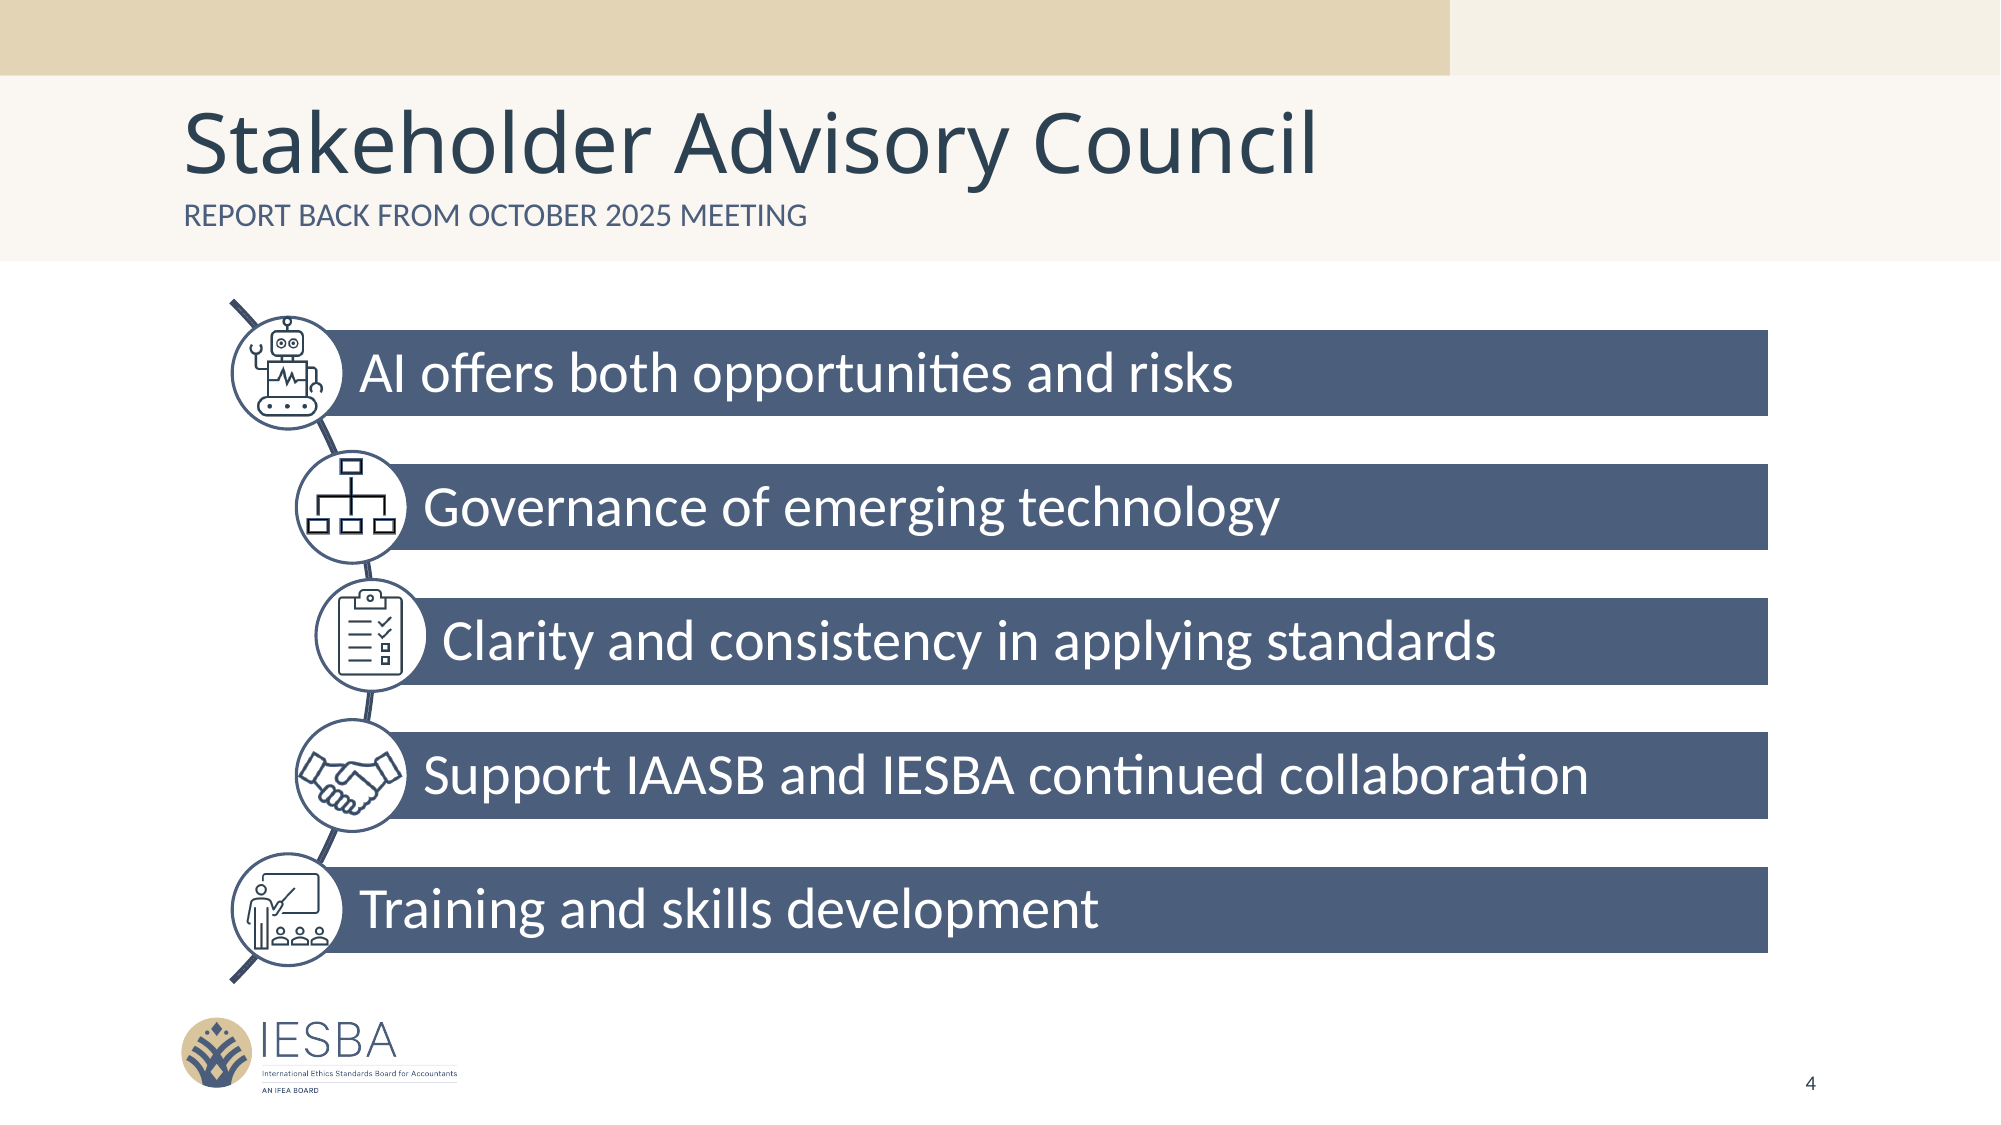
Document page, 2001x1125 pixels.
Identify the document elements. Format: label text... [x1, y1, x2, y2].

picture [297, 443, 405, 550]
picture [228, 308, 346, 426]
picture [296, 729, 405, 838]
picture [317, 580, 422, 685]
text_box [220, 283, 1780, 1000]
picture [239, 864, 334, 958]
slide_number 4 [1760, 1039, 1832, 1125]
picture [168, 1001, 475, 1111]
title Stakeholder Advisory Council [168, 93, 1832, 185]
list Report back from October 2025 meeting [168, 190, 1832, 284]
